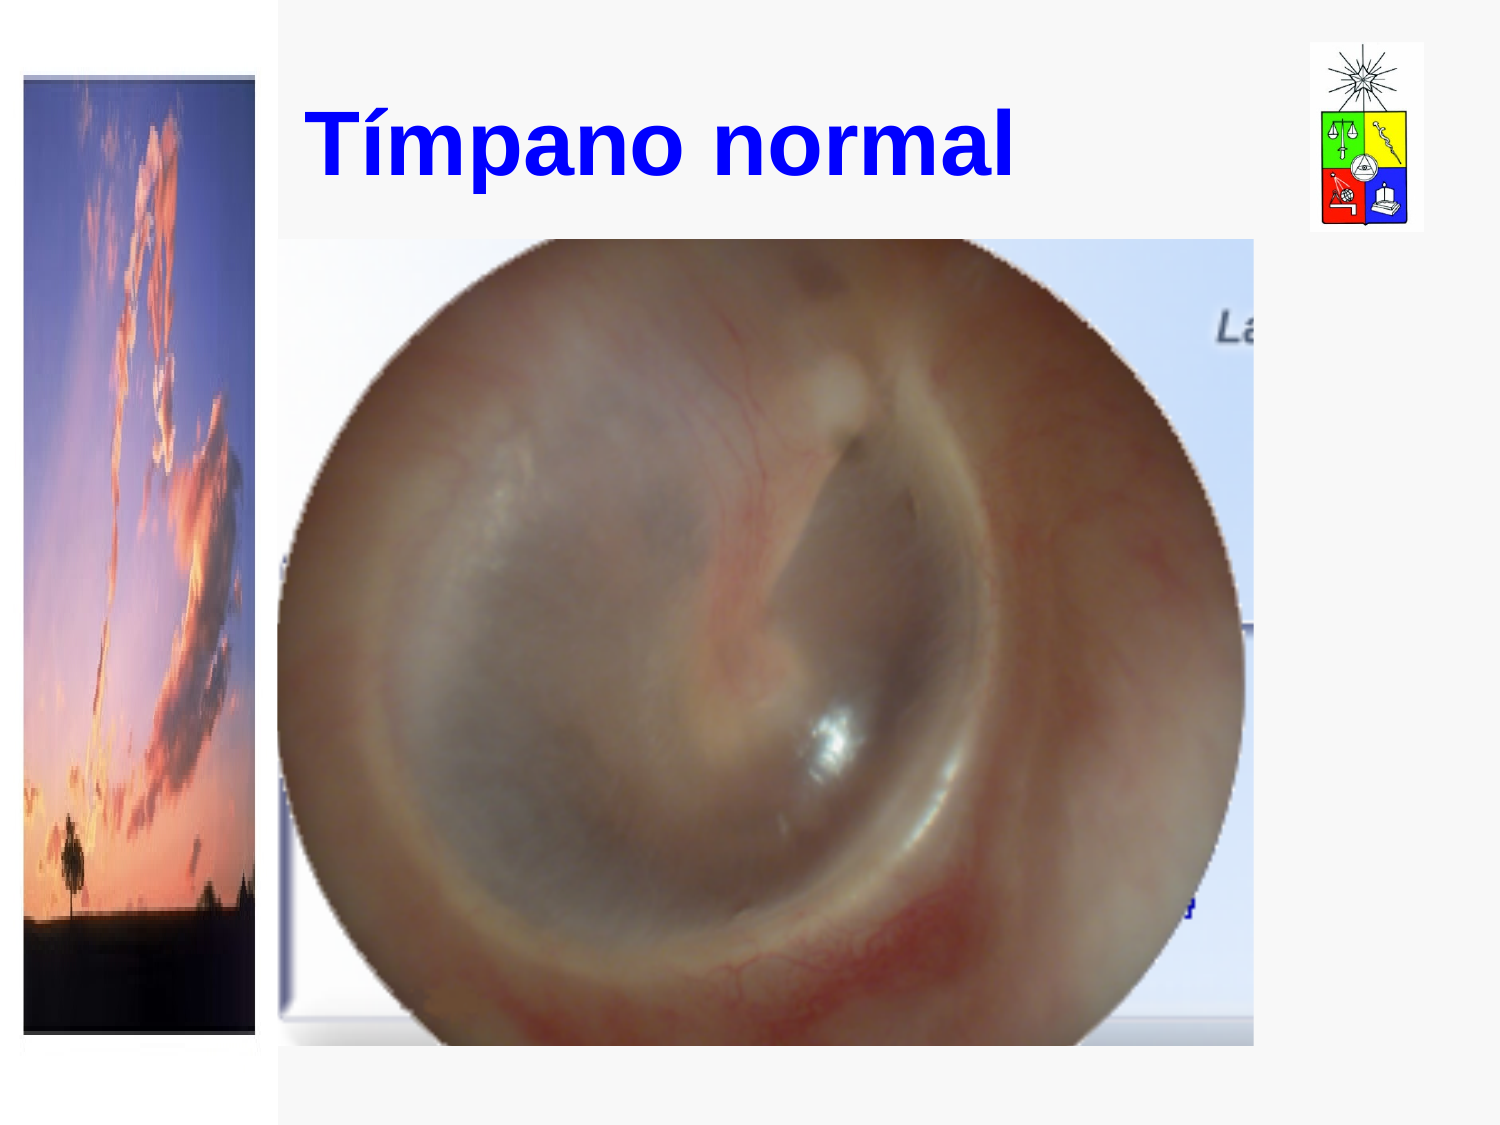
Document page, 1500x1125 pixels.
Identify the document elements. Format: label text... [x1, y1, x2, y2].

picture [0, 0, 1254, 1125]
title Tímpano normal [289, 45, 1425, 233]
